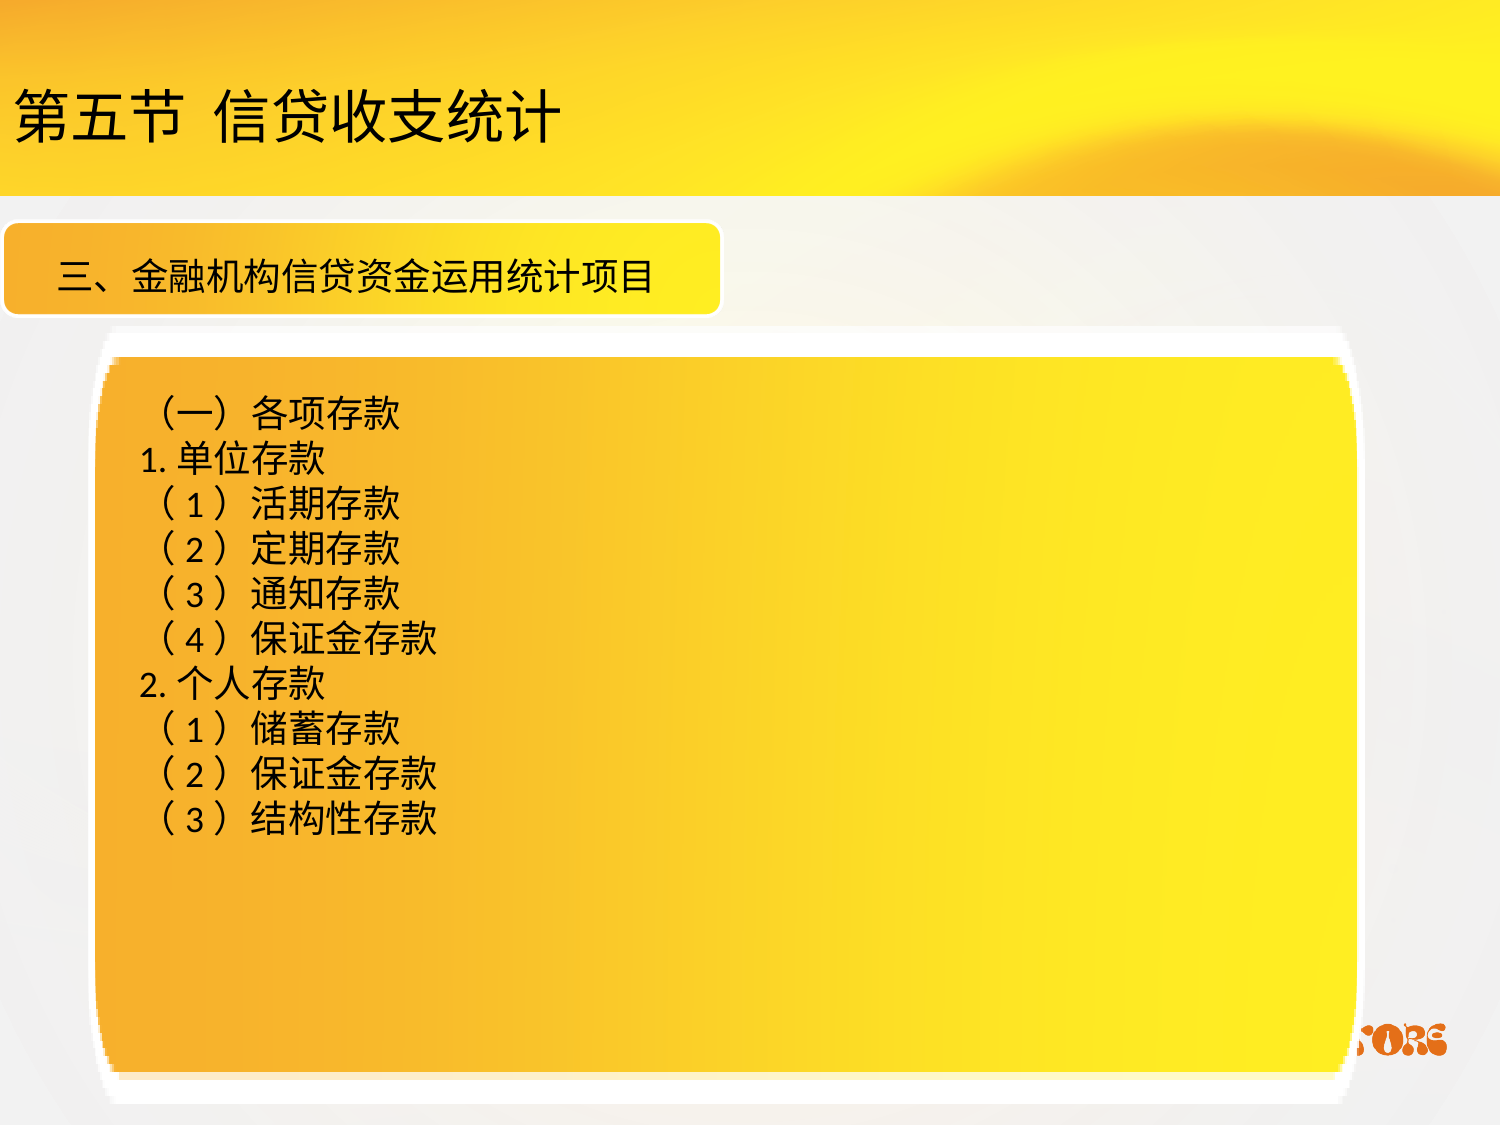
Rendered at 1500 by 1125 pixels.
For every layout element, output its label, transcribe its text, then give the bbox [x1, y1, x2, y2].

title 第五节 信贷收支统计 [0, 56, 963, 173]
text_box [88, 325, 1365, 1125]
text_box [0, 219, 725, 319]
picture [0, 0, 1500, 1125]
